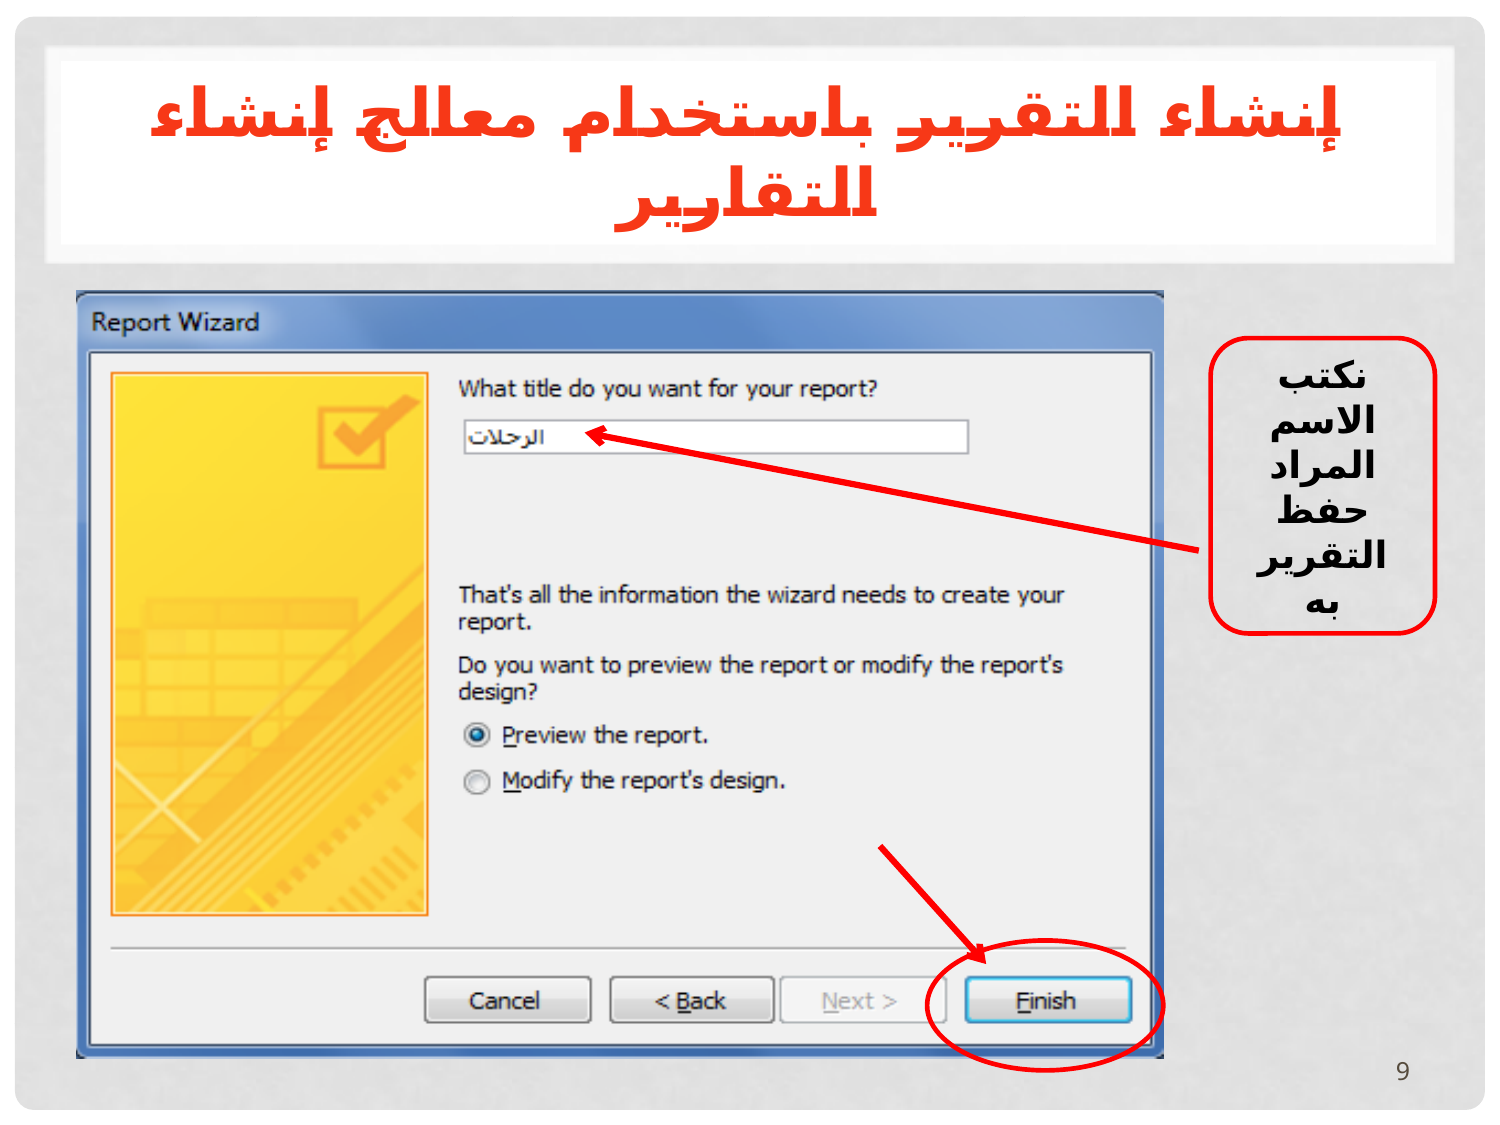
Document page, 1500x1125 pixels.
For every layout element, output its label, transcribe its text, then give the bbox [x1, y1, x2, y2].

text_box [972, 1059, 1074, 1073]
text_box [873, 851, 993, 959]
slide_number 9 [1074, 1042, 1425, 1103]
picture [76, 290, 1164, 1059]
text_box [584, 432, 1200, 551]
title إنشاء التقرير باستخدام معالج إنشاء التقارير [69, 66, 1425, 238]
text_box نكتب الاسم المراد حفظ التقرير به [1208, 335, 1438, 636]
